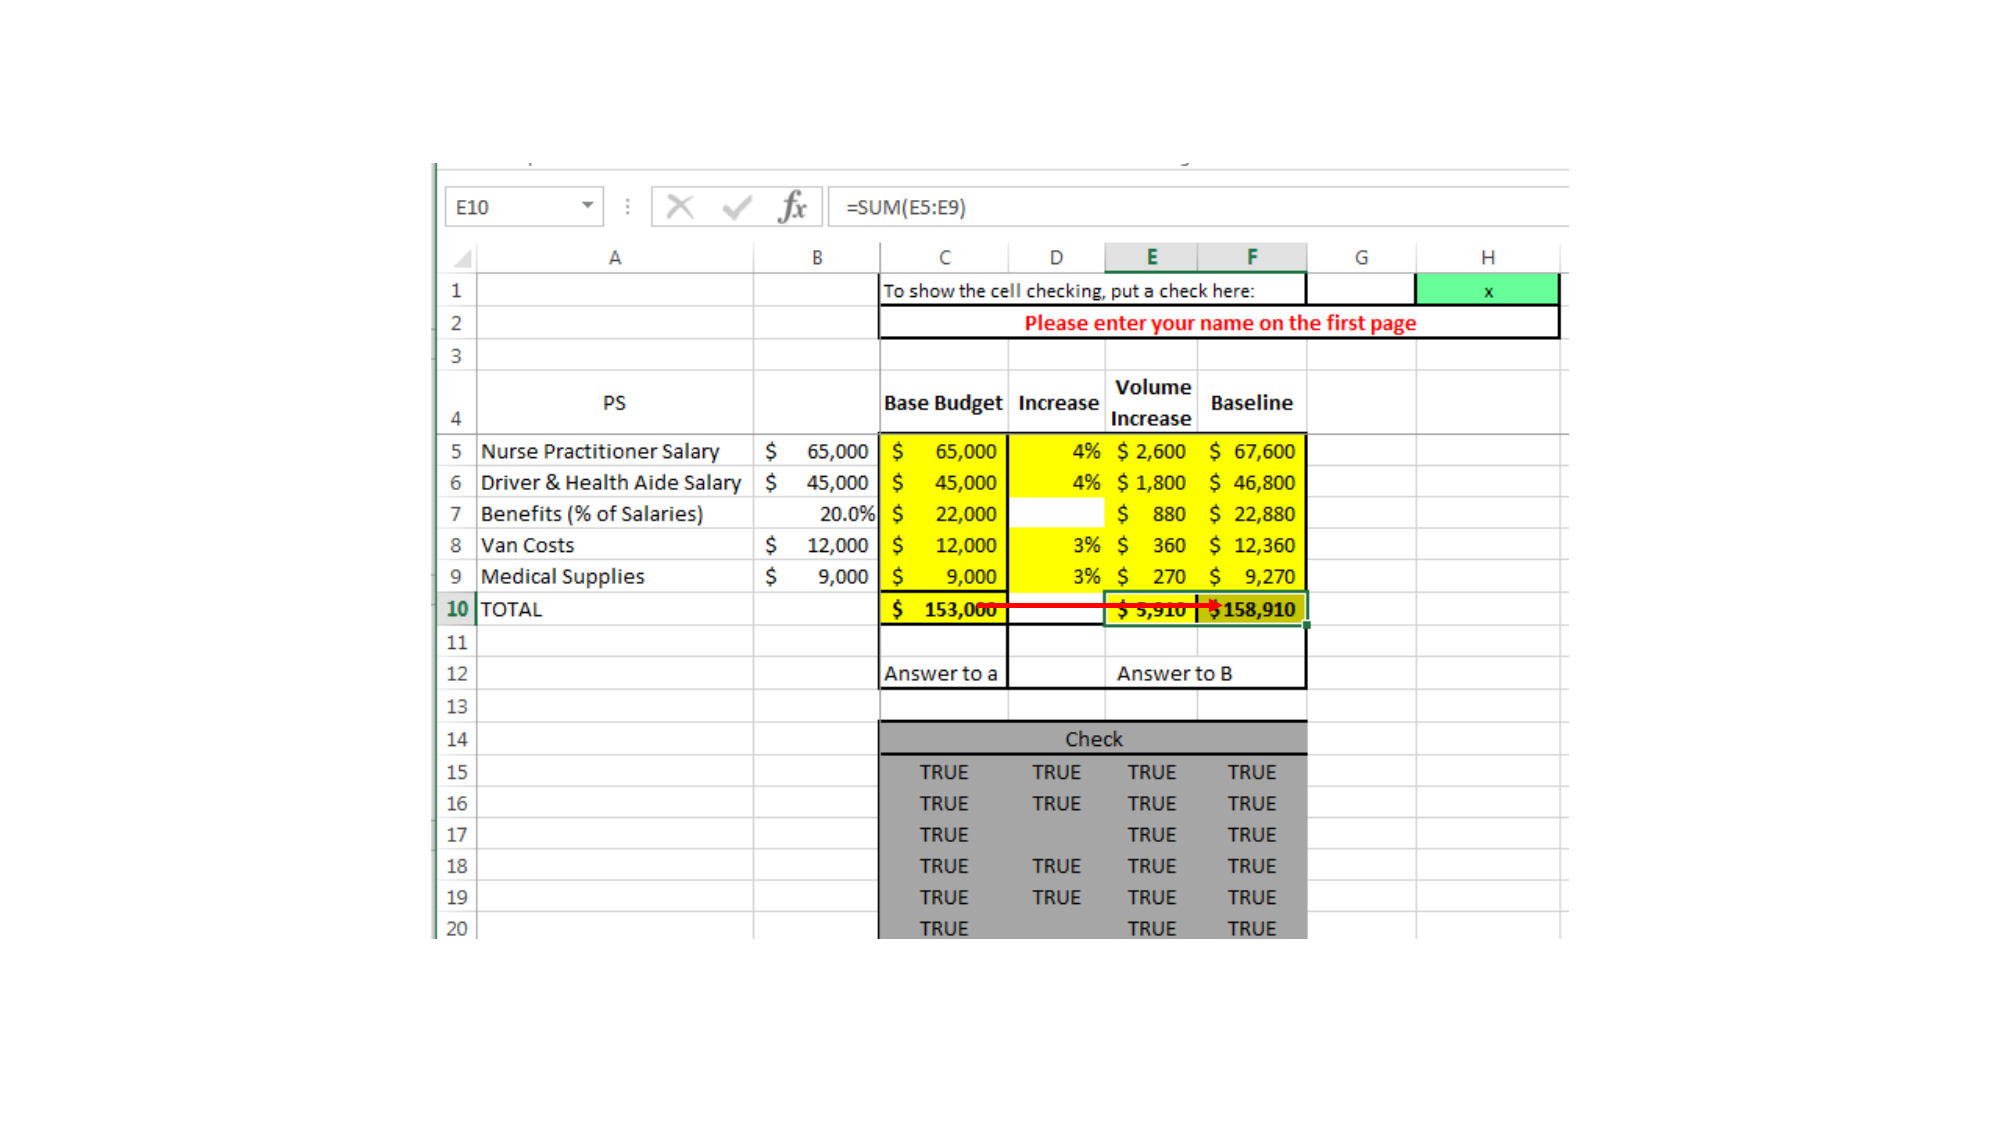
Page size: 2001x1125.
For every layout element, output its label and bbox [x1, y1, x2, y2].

list [431, 163, 1569, 939]
